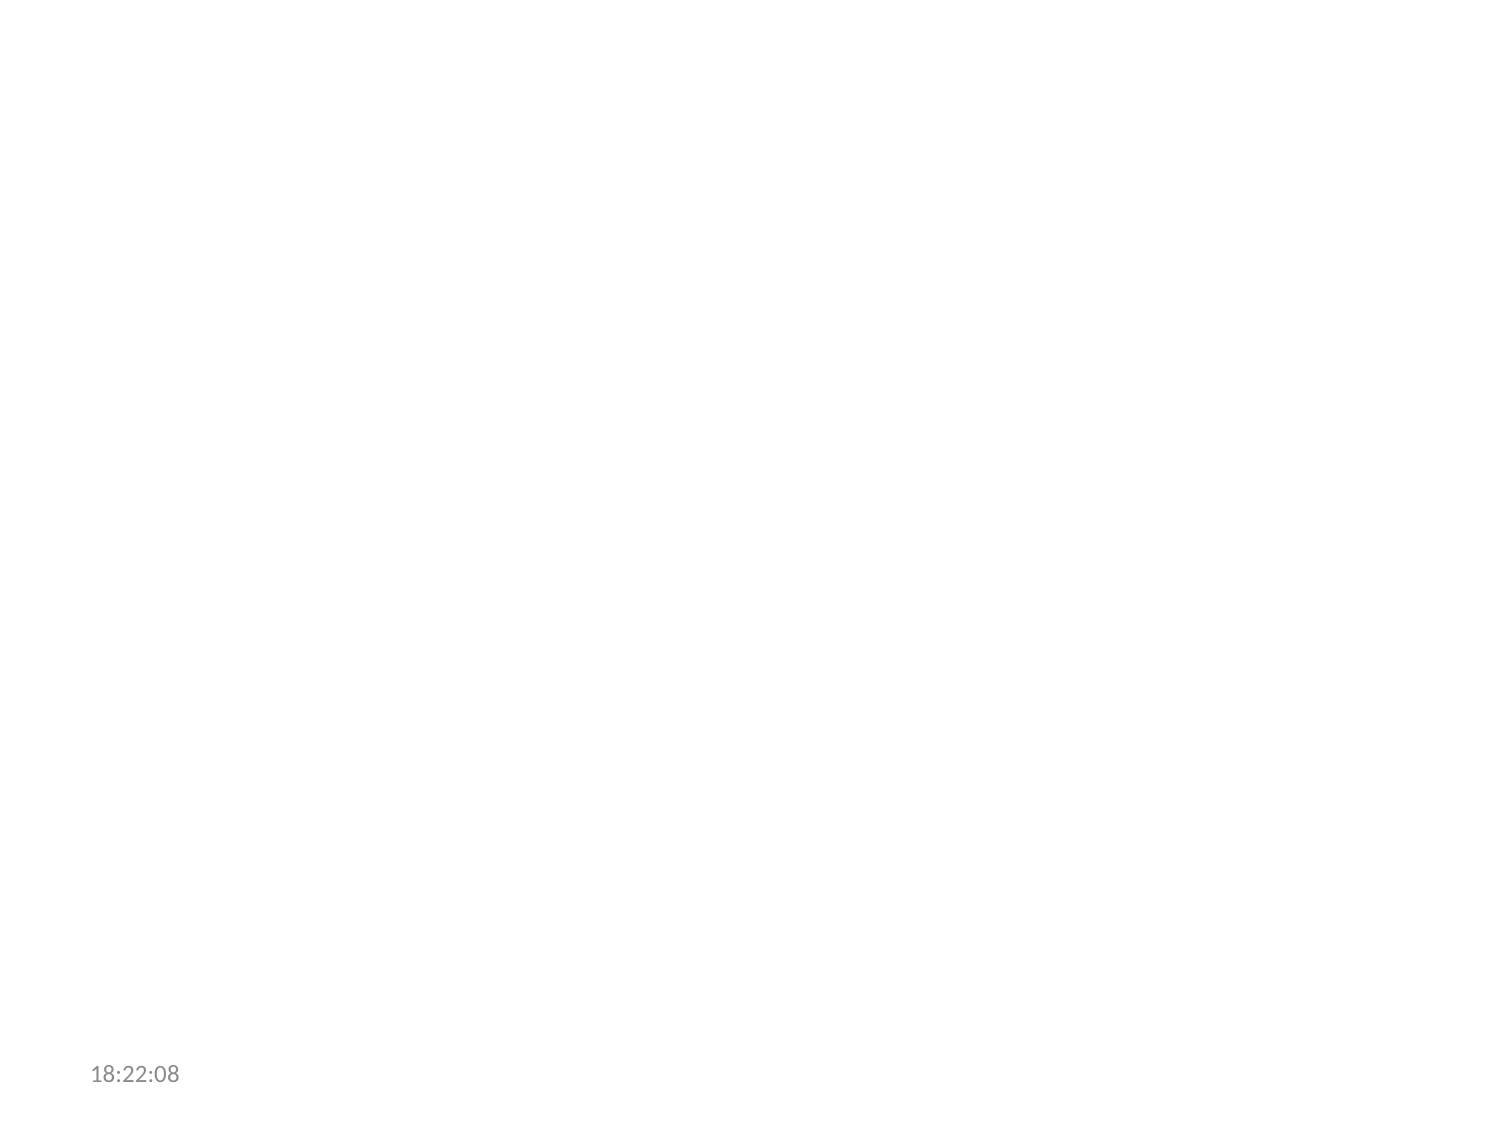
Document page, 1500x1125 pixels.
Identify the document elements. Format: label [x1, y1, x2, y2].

slide_number [75, 1042, 425, 1103]
